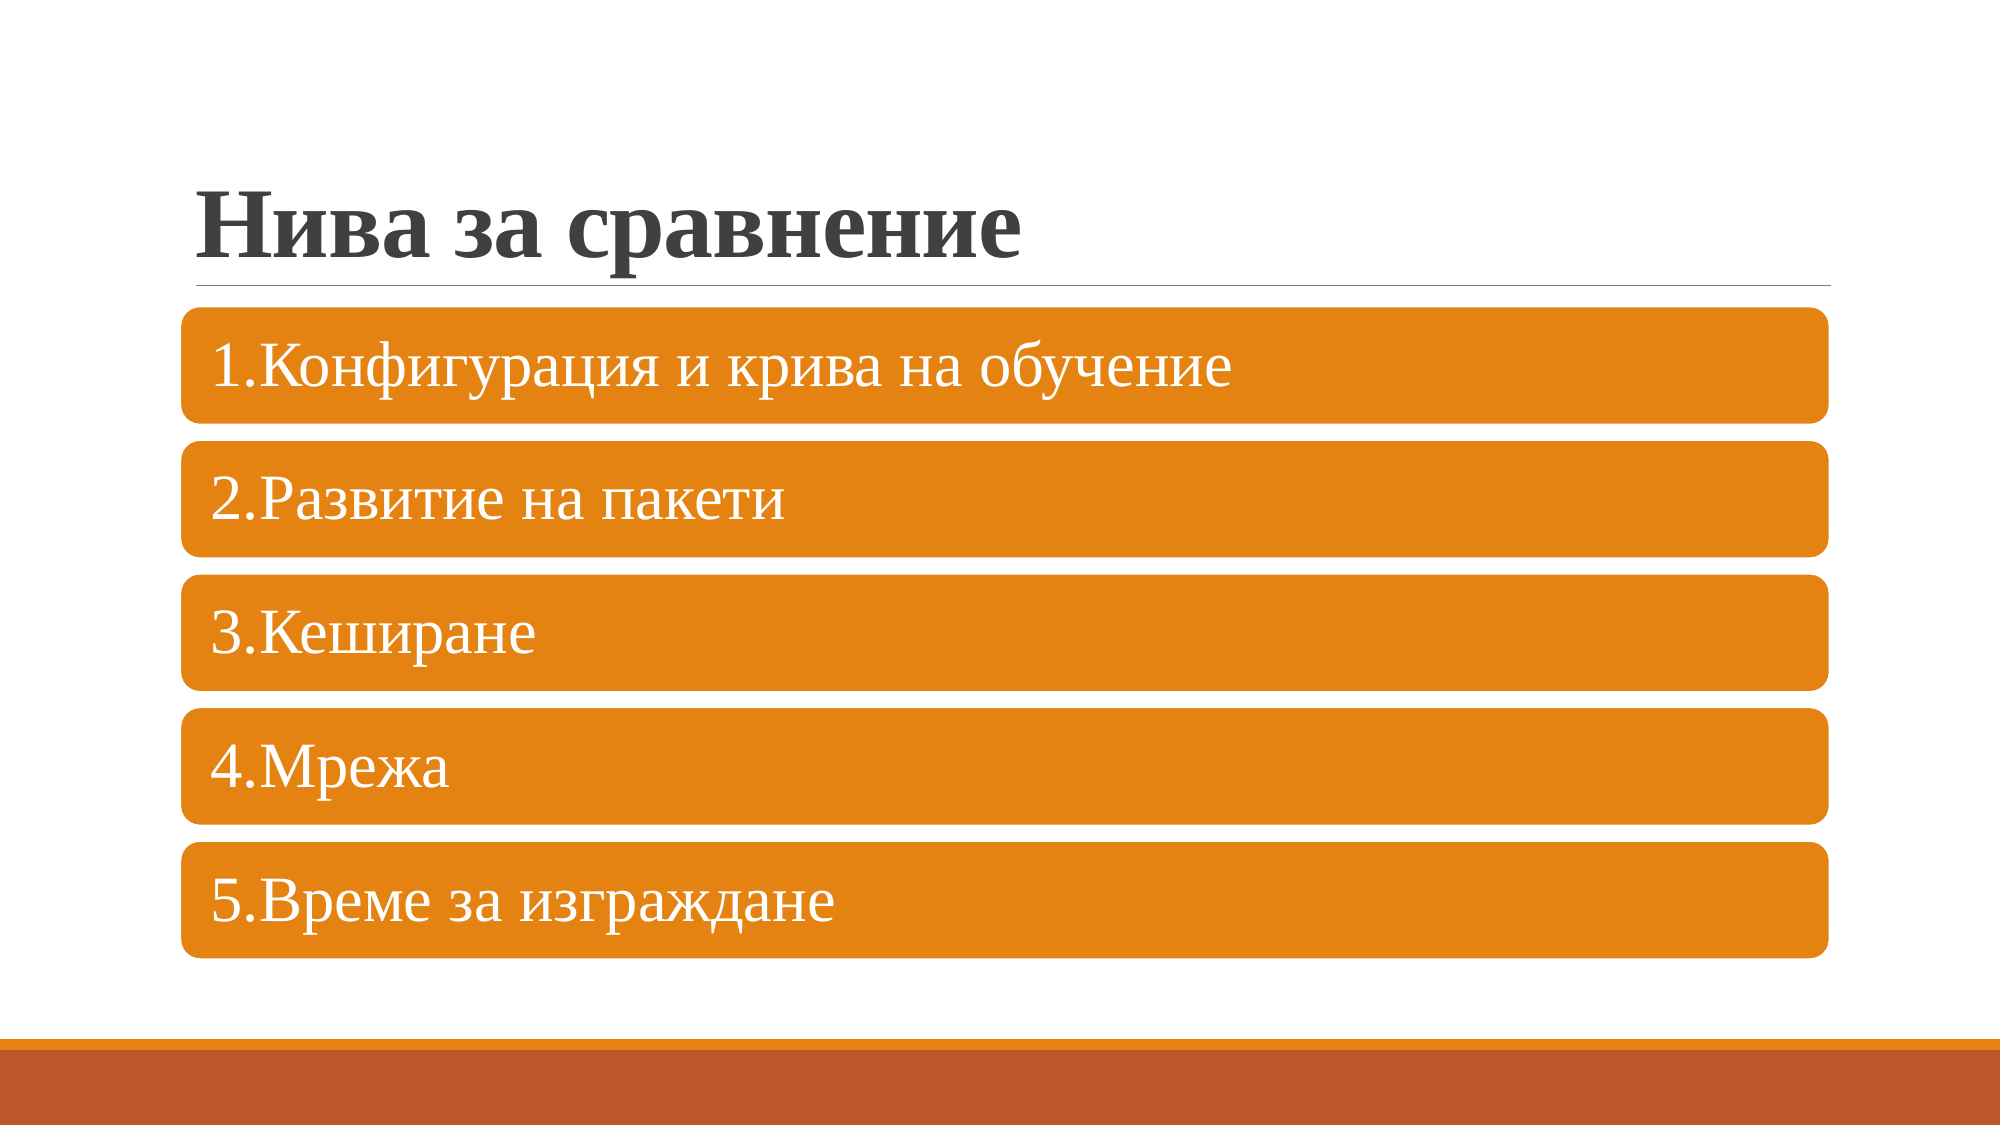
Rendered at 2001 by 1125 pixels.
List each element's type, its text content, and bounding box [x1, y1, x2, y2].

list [179, 302, 1831, 964]
title Нива за сравнение [180, 47, 1830, 285]
